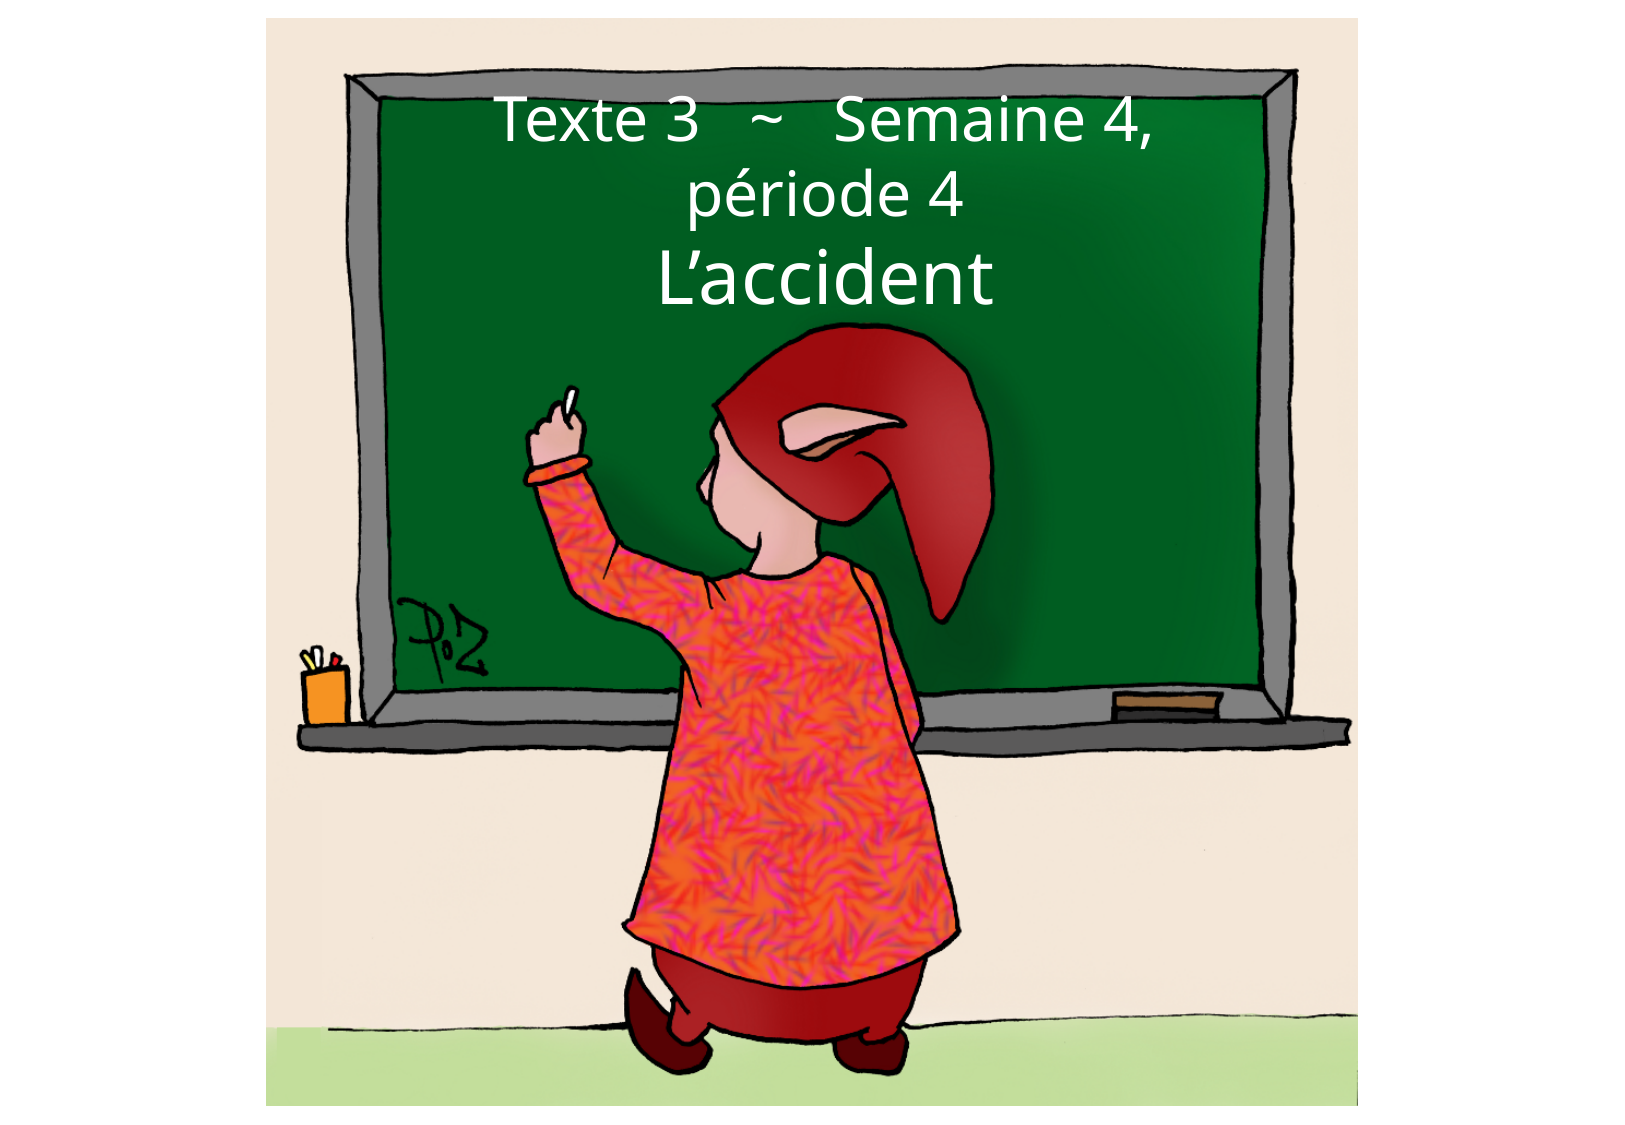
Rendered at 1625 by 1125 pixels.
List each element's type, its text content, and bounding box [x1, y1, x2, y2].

picture [266, 18, 1358, 1106]
text_box Texte 3 ~ Semaine 4, période 4 L’accident [377, 101, 1273, 297]
